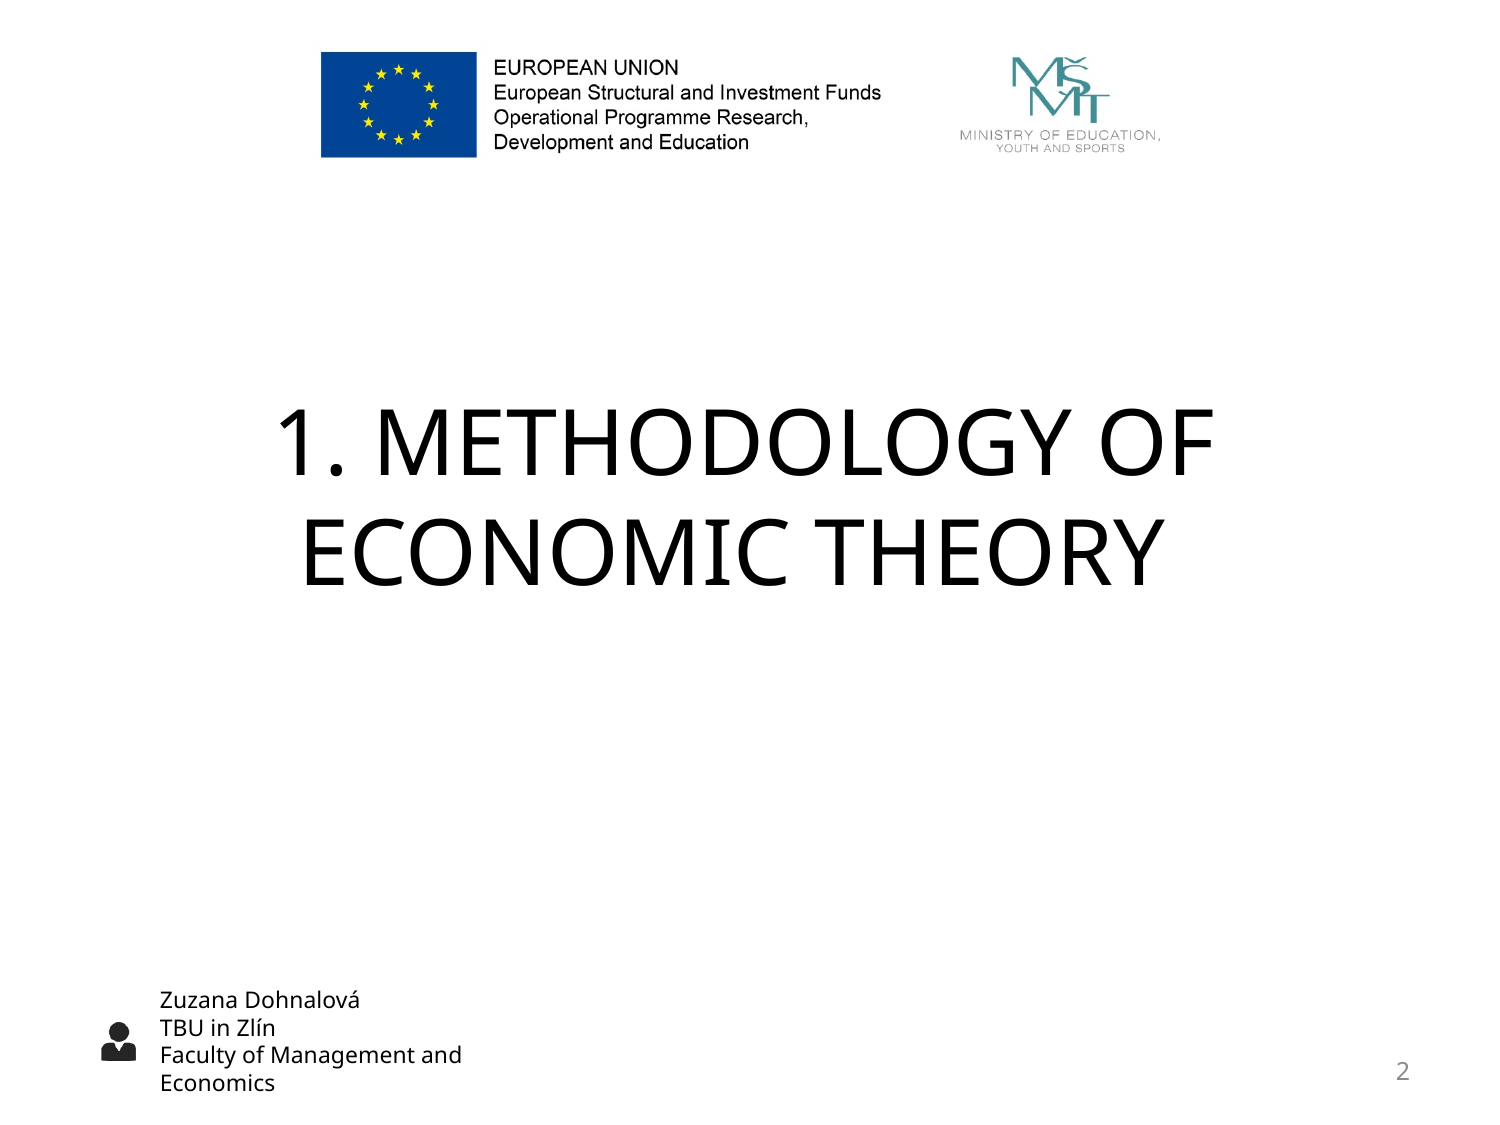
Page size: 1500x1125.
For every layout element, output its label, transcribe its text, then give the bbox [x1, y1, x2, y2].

title 1. METHODOLOGY OF ECONOMIC THEORY [112, 373, 1376, 615]
picture [101, 1021, 136, 1062]
slide_number 2 [1074, 1042, 1425, 1103]
picture [268, 0, 1212, 210]
footer Zuzana Dohnalová TBU in Zlín Faculty of Management and Economics [145, 999, 561, 1083]
